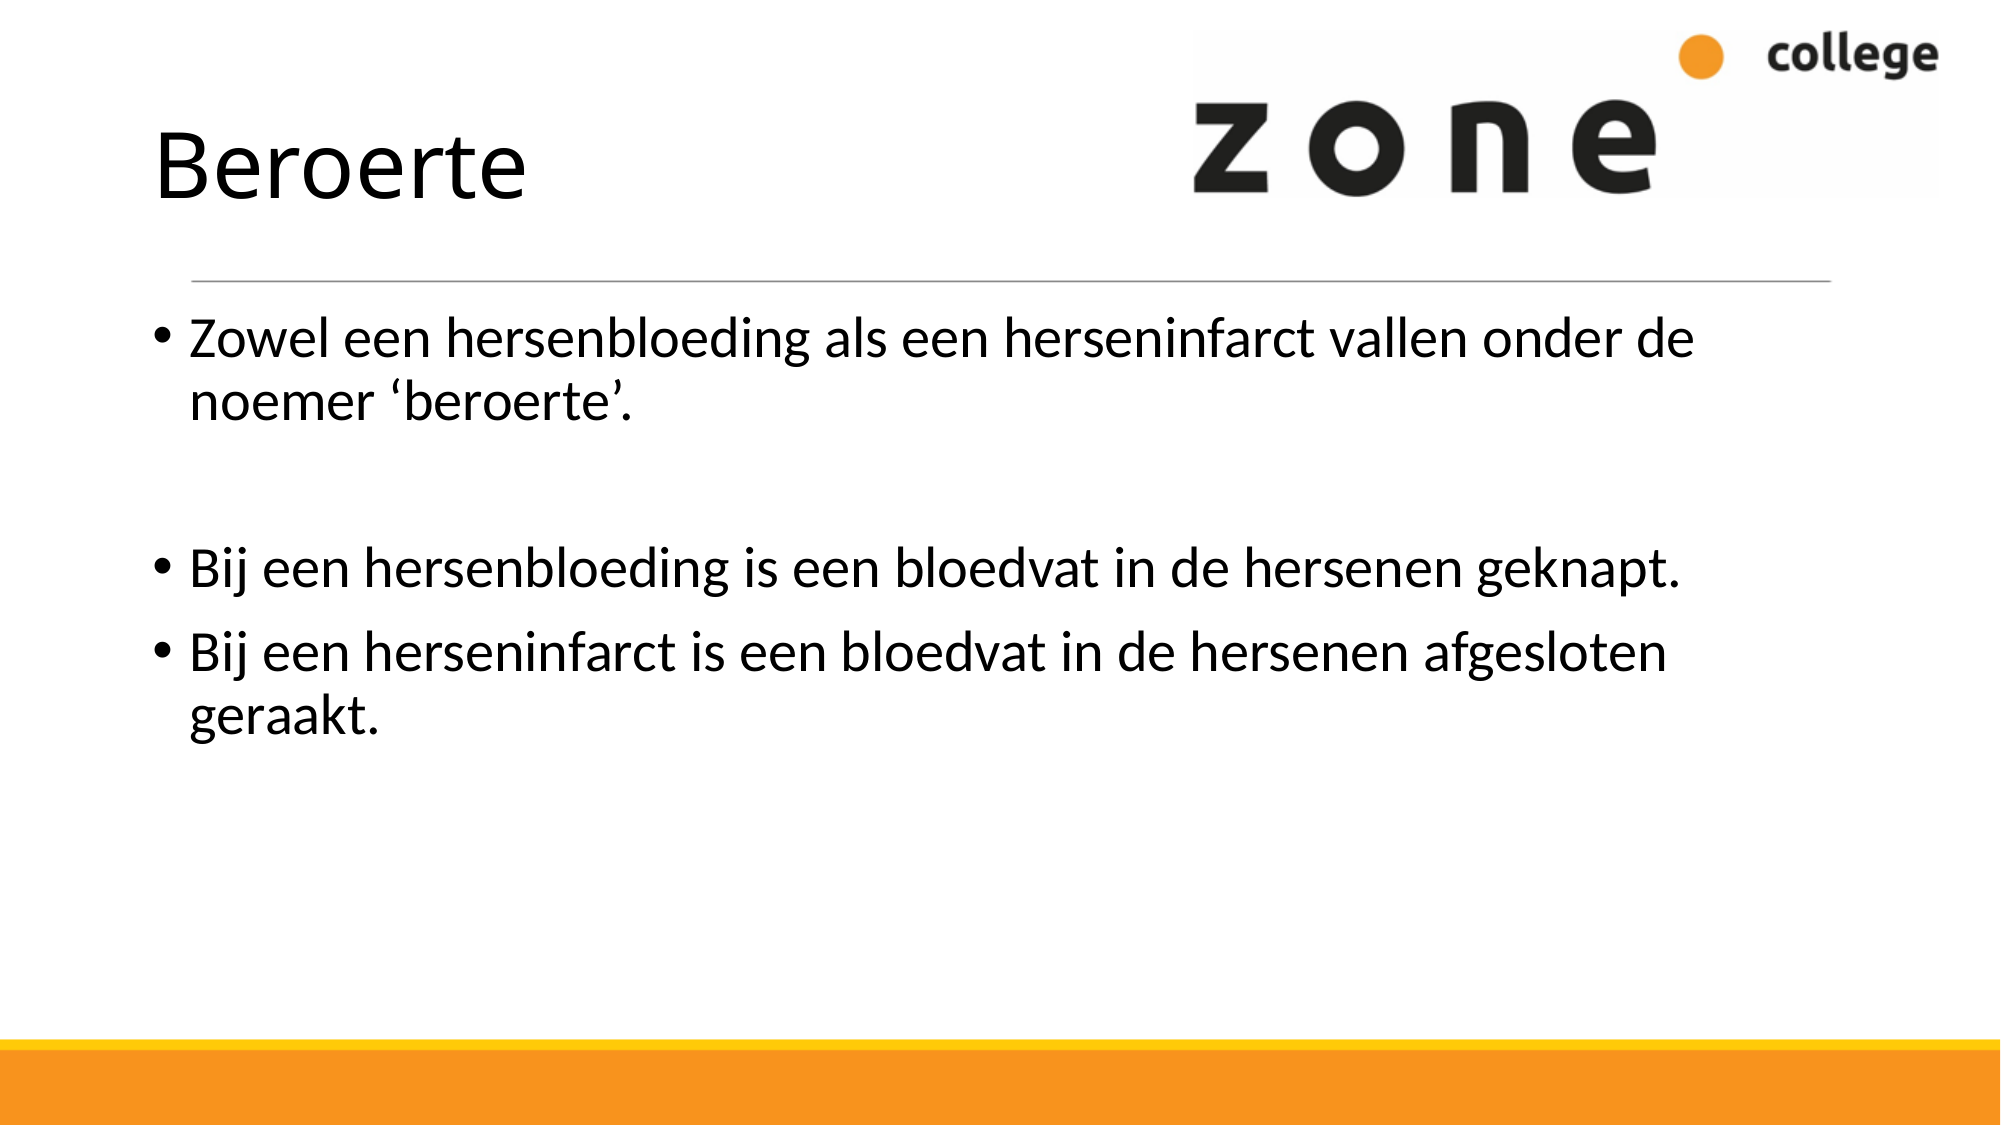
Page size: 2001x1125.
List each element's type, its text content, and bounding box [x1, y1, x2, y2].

list Zowel een hersenbloeding als een herseninfarct vallen onder de noemer ‘beroerte’. Bij een hersenbloeding is een bloedvat in de hersenen geknapt. Bij een herseninfarct is een bloedvat in de hersenen afgesloten geraakt. [137, 299, 1863, 1014]
title Beroerte [137, 59, 1863, 278]
picture [0, 0, 2001, 1125]
